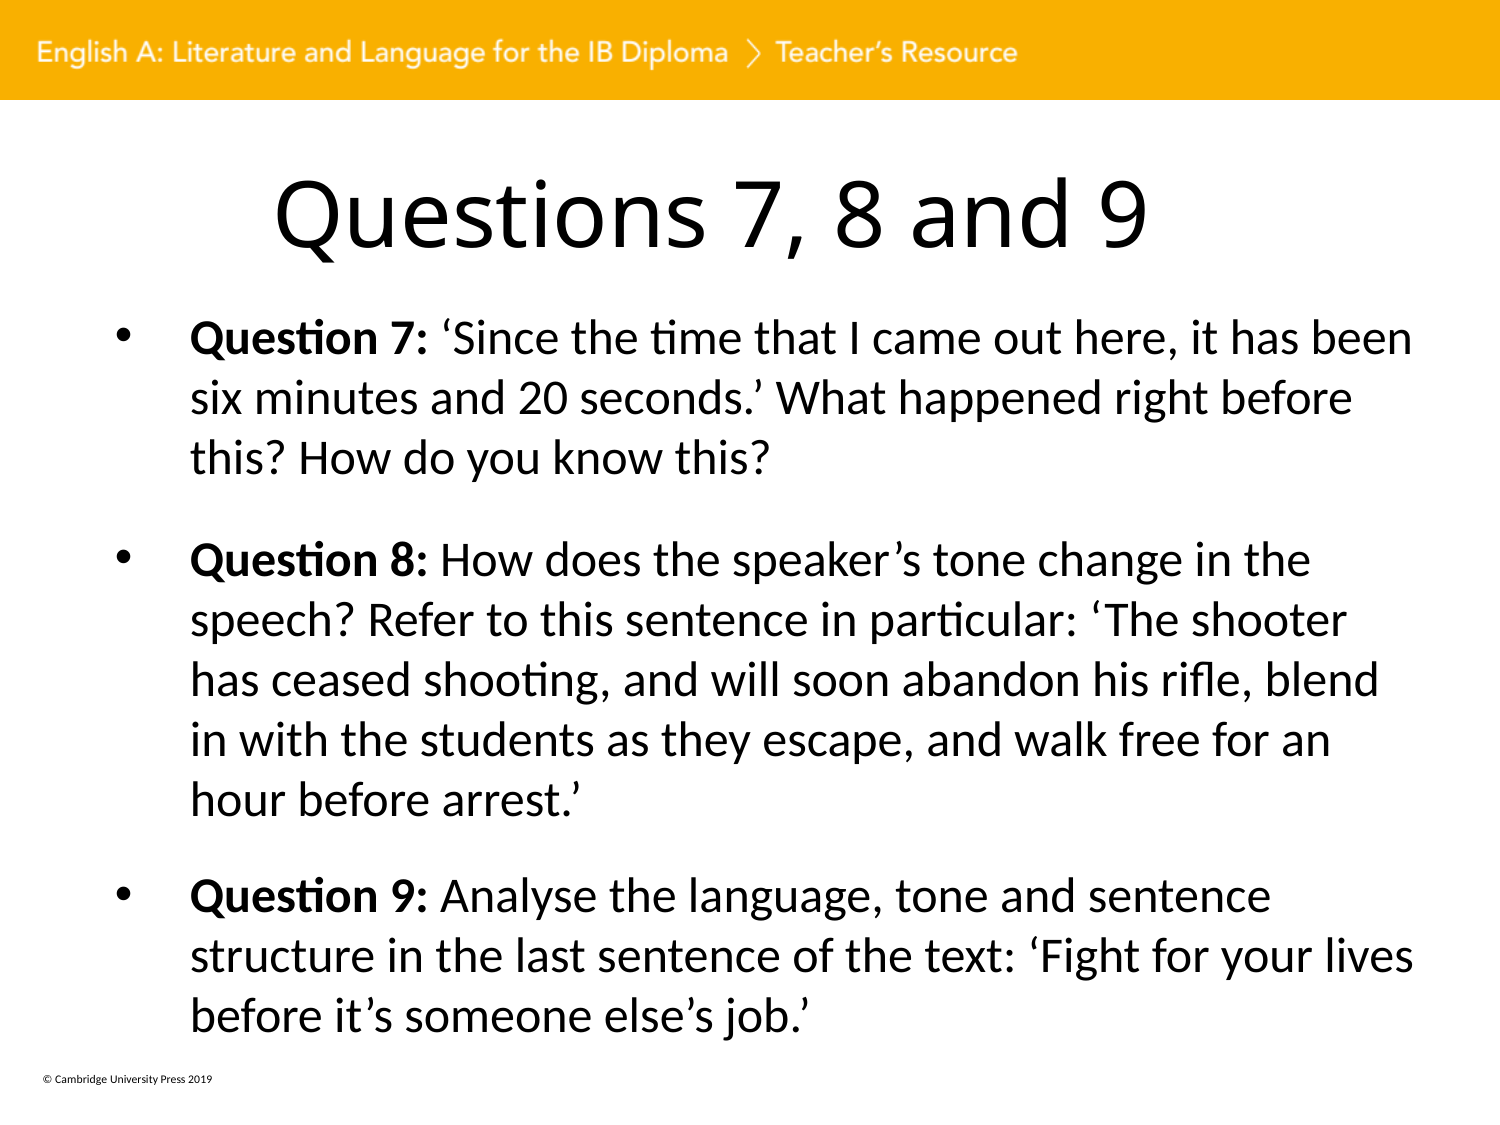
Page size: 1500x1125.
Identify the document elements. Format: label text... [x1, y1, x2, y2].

text_box Questions 7, 8 and 9 [0, 117, 1500, 305]
picture [0, 0, 1500, 101]
subtitle © Cambridge University Press 2019 [27, 1063, 1388, 1093]
text_box Question 7: ‘Since the time that I came out here, it has been six minutes and 20 seconds.’ What happened right before this? How do you know this? Question 8: How does the speaker’s tone change in the speech? Refer to this sentence in particular: ‘The shooter has ceased shooting, and will soon abandon his rifle, blend in with the students as they escape, and walk free for an hour before arrest.’ Question 9: Analyse the language, tone and sentence structure in the last sentence of the text: ‘Fight for your lives before it’s someone else’s job.’ [99, 297, 1442, 1035]
